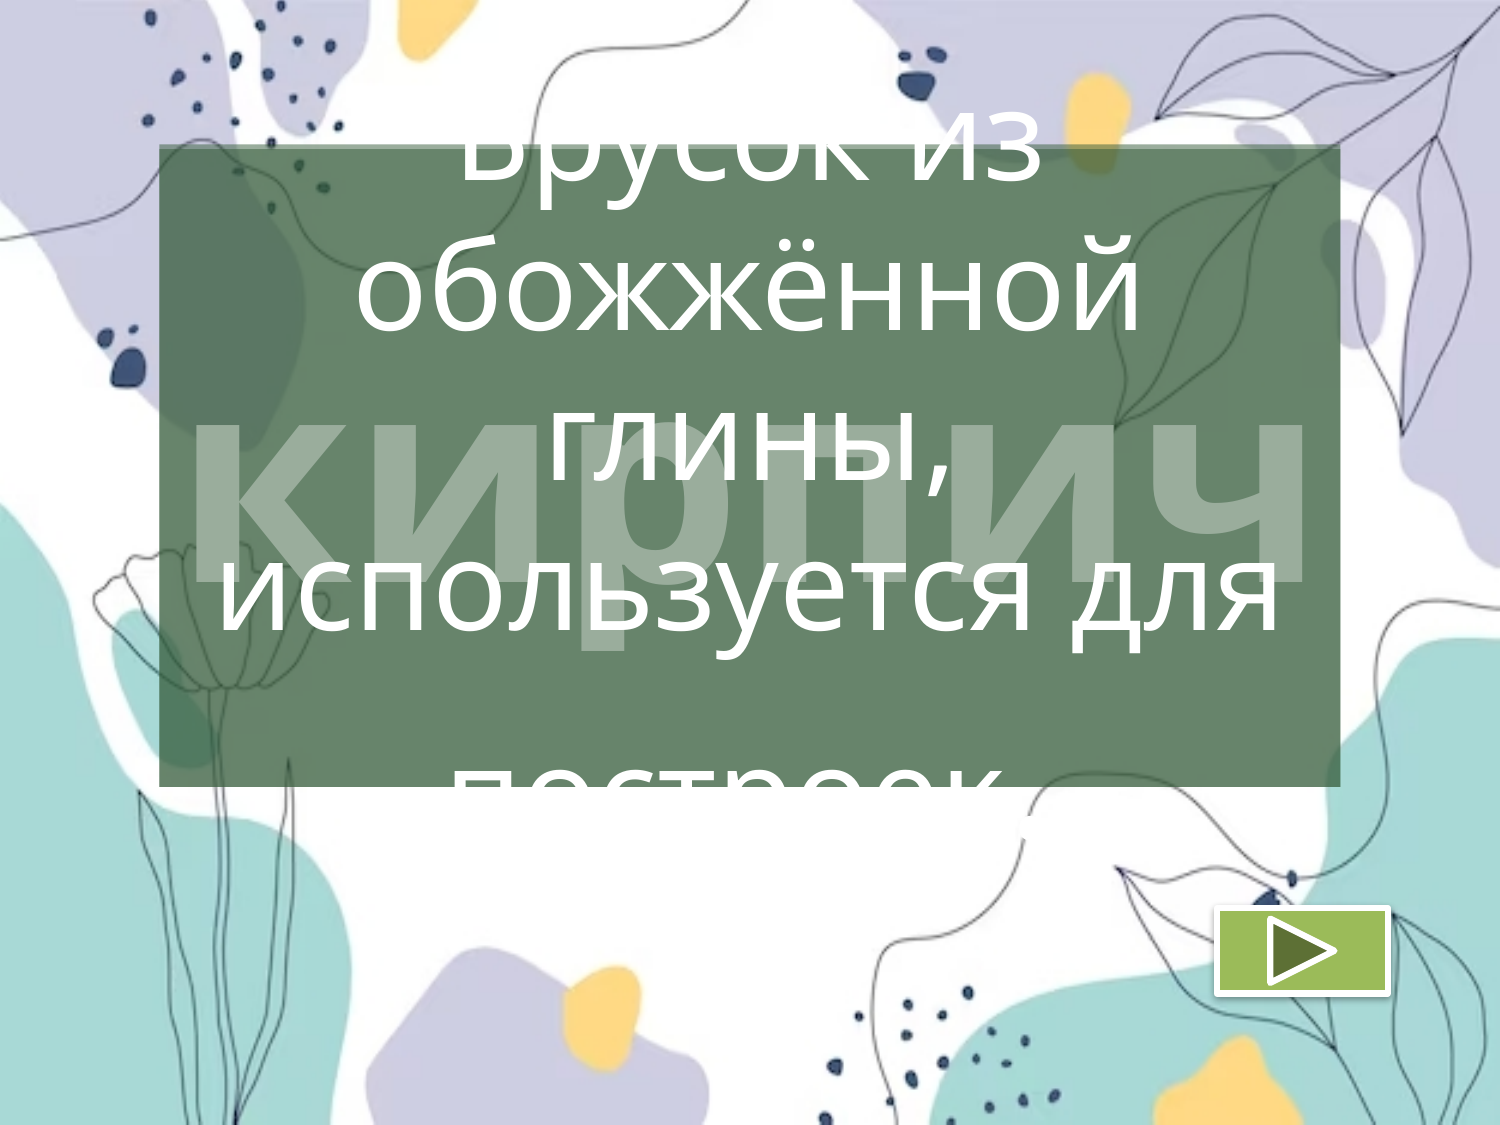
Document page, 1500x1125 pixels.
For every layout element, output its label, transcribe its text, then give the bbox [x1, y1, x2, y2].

text_box [157, 138, 1343, 780]
text_box [1214, 905, 1391, 997]
picture [0, 0, 1500, 1125]
text_box Брусок из обожжённой глины, используется для построек. [157, 780, 1343, 789]
